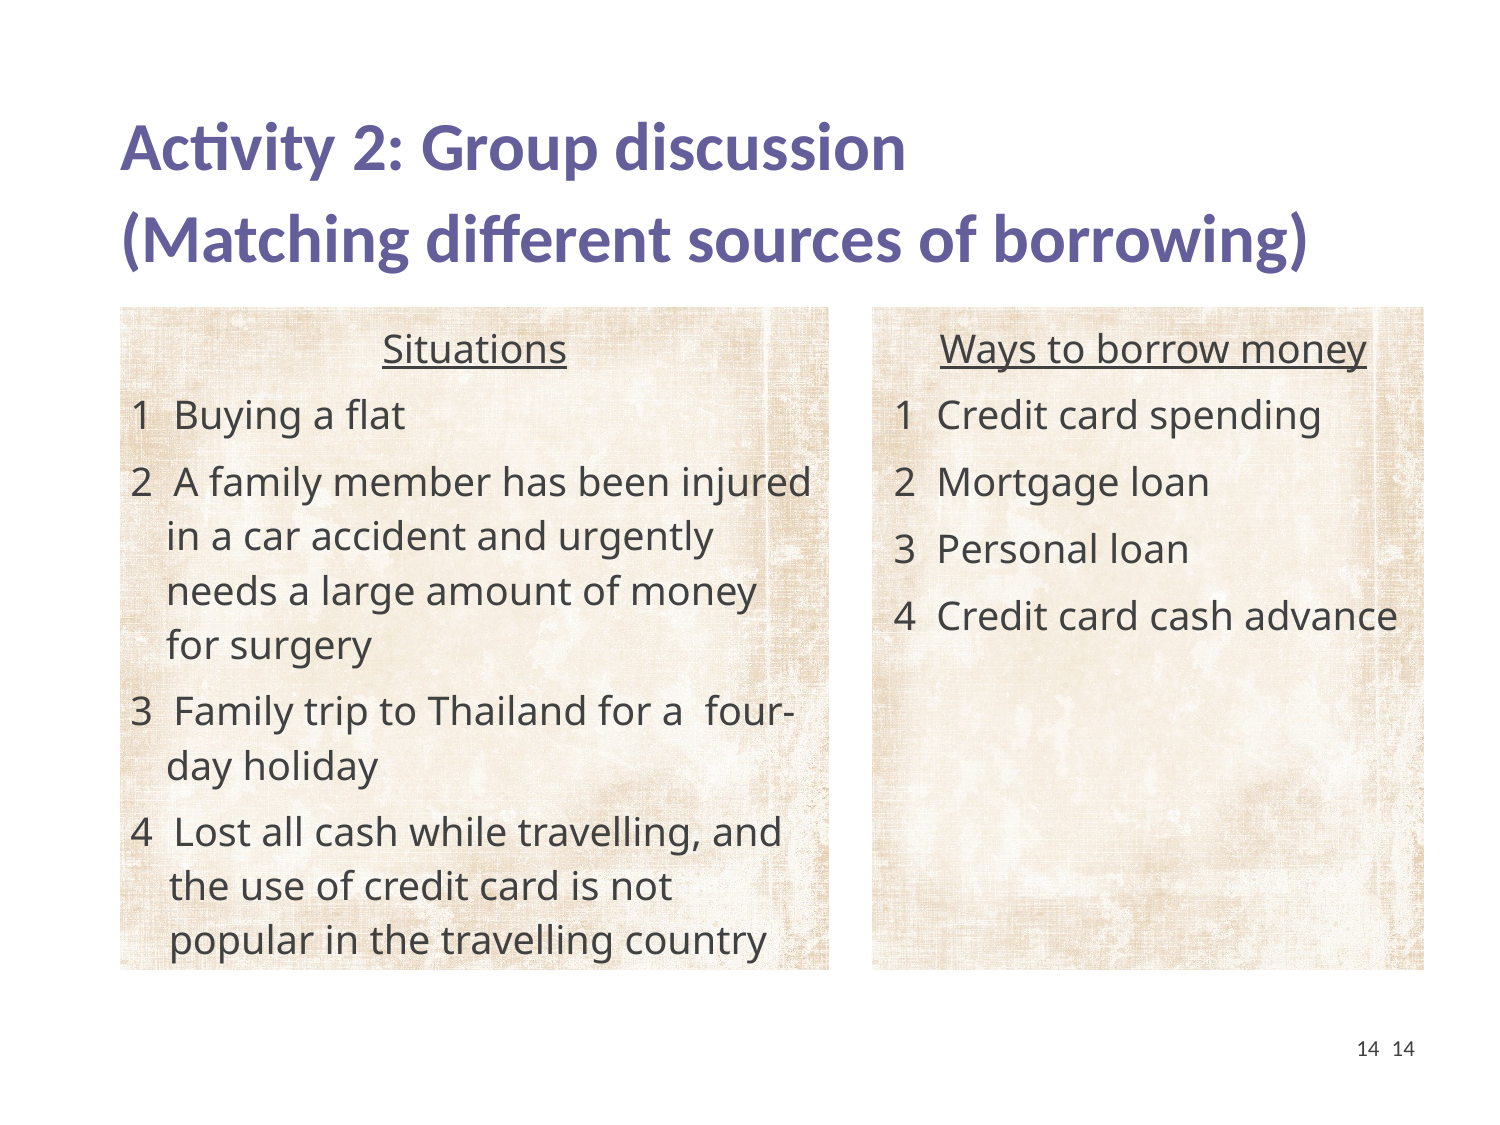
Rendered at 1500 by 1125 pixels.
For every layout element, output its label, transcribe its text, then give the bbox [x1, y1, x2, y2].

text_box 14 [1318, 1033, 1416, 1061]
picture [119, 306, 830, 970]
list Activity 2: Group discussion (Matching different sources of borrowing) [119, 113, 1382, 269]
picture [872, 306, 1425, 970]
